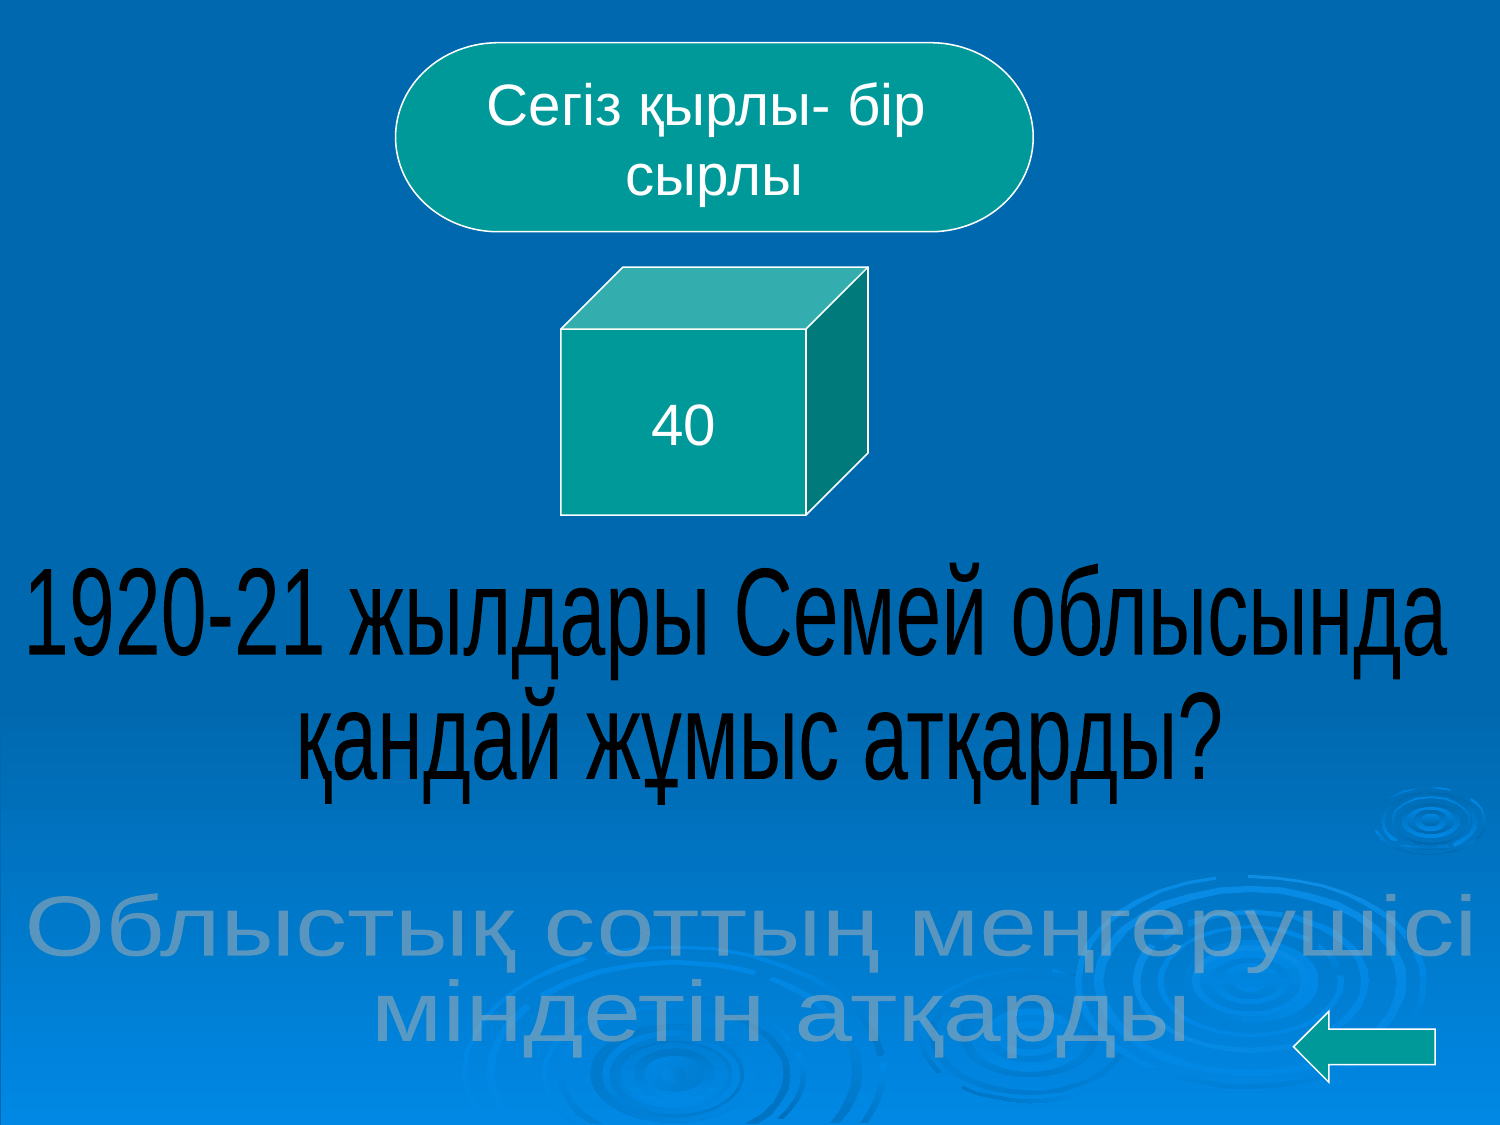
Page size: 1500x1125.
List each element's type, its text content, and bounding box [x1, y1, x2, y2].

text_box 40 [560, 267, 868, 516]
text_box [1293, 1011, 1436, 1083]
text_box Сегіз қырлы- бір сырлы [395, 42, 1034, 232]
